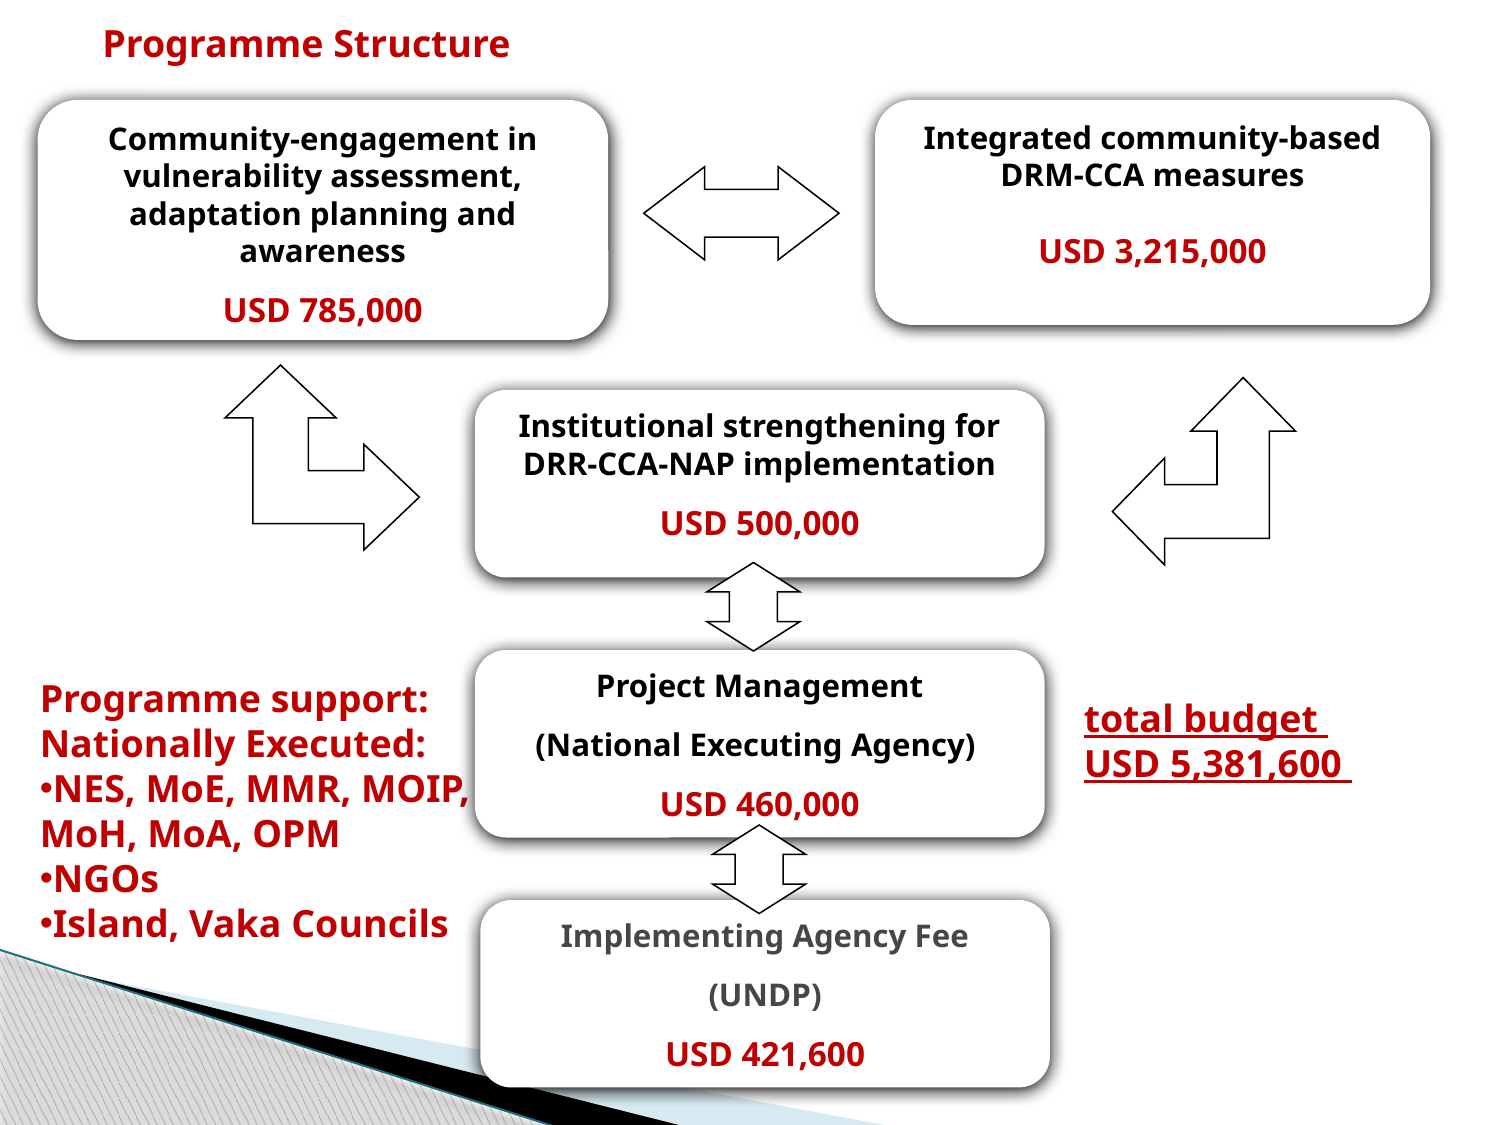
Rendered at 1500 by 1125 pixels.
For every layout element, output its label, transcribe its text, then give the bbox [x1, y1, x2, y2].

text_box [706, 562, 801, 652]
text_box [712, 825, 806, 914]
text_box Community-engagement in vulnerability assessment, adaptation planning and awareness USD 785,000 [37, 99, 609, 340]
text_box Programme support: Nationally Executed: NES, MoE, MMR, MOIP, MoH, MoA, OPM NGOs Island, Vaka Councils [24, 667, 500, 998]
text_box Programme Structure [87, 12, 1050, 73]
text_box total budget USD 5,381,600 [1068, 687, 1367, 793]
text_box [225, 365, 420, 550]
text_box Implementing Agency Fee (UNDP) USD 421,600 [480, 900, 1050, 1088]
text_box Institutional strengthening for DRR-CCA-NAP implementation USD 500,000 [474, 389, 1045, 578]
text_box Integrated community-based DRM-CCA measures USD 3,215,000 [875, 99, 1431, 325]
text_box [1112, 377, 1296, 566]
text_box [643, 166, 840, 260]
text_box Project Management (National Executing Agency) USD 460,000 [474, 650, 1045, 838]
